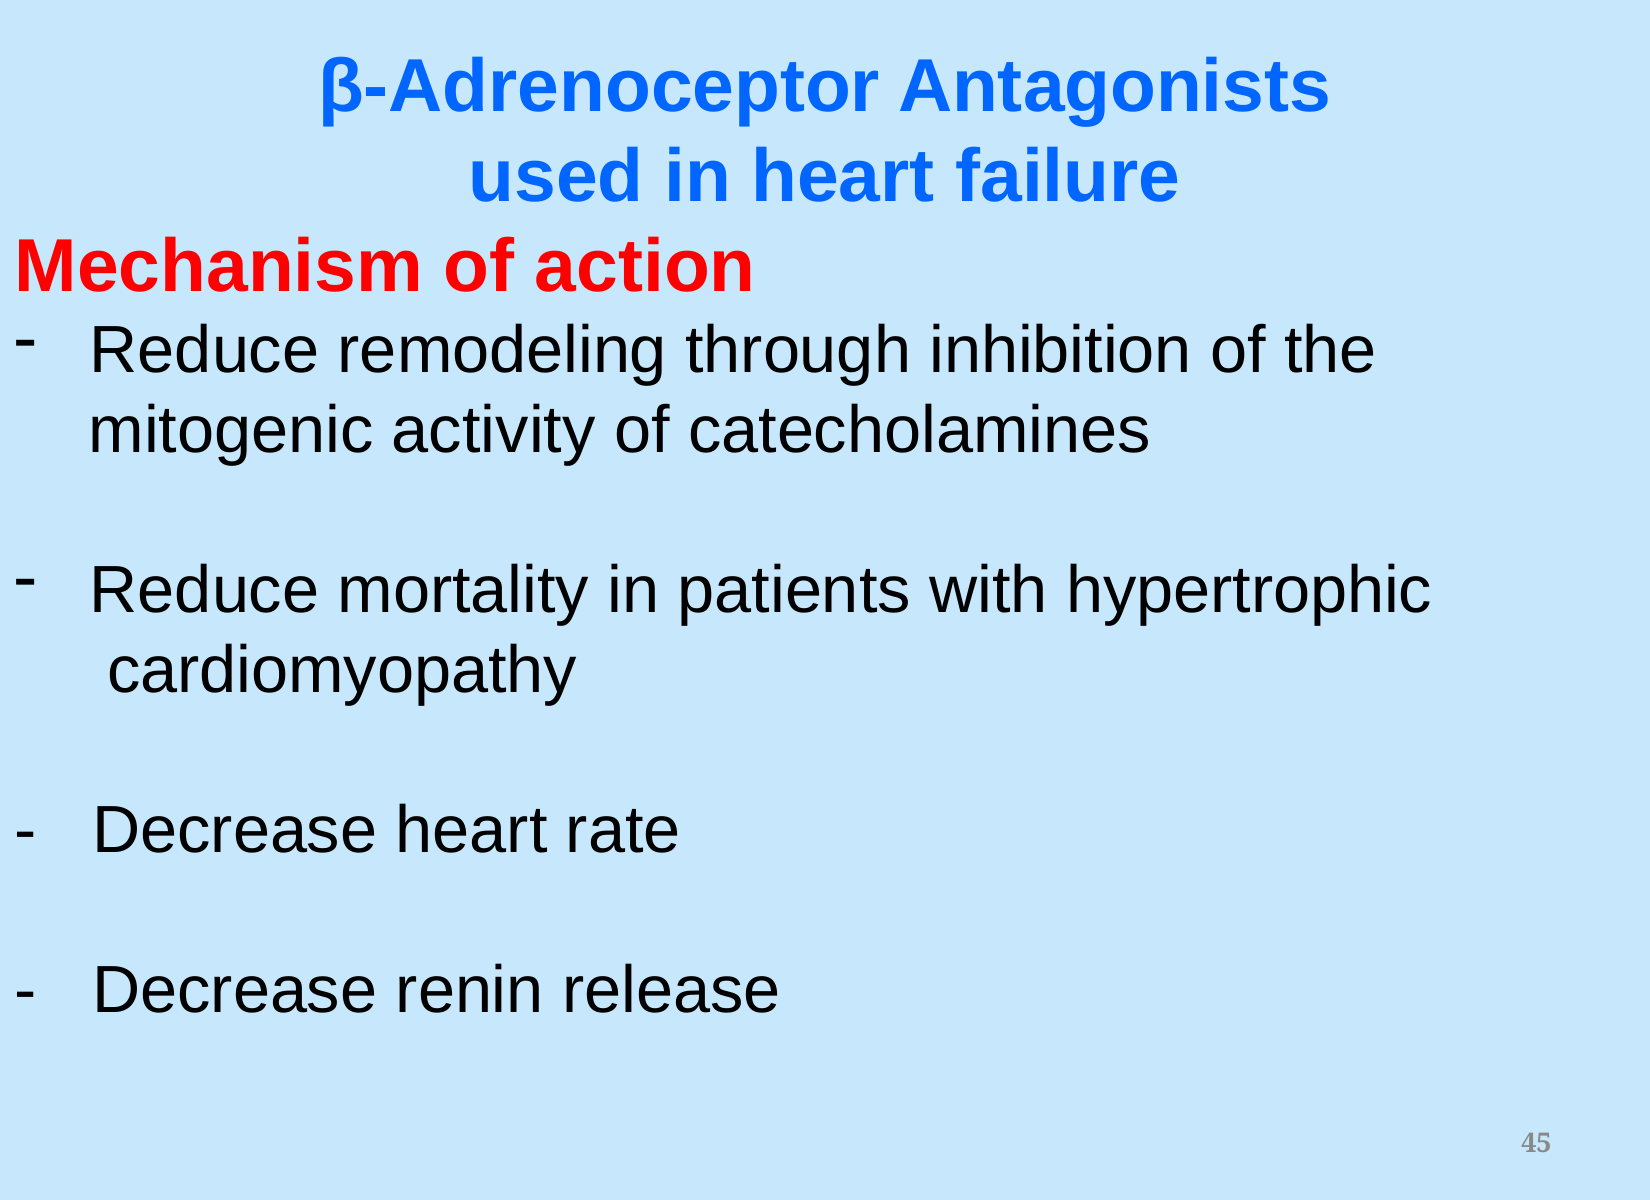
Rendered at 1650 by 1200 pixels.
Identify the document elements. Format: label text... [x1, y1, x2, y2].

text_box β-Adrenoceptor Antagonists used in heart failure Mechanism of action Reduce remodeling through inhibition of the mitogenic activity of catecholamines Reduce mortality in patients with hypertrophic cardiomyopathy - Decrease heart rate - Decrease renin release [0, 28, 1650, 1200]
